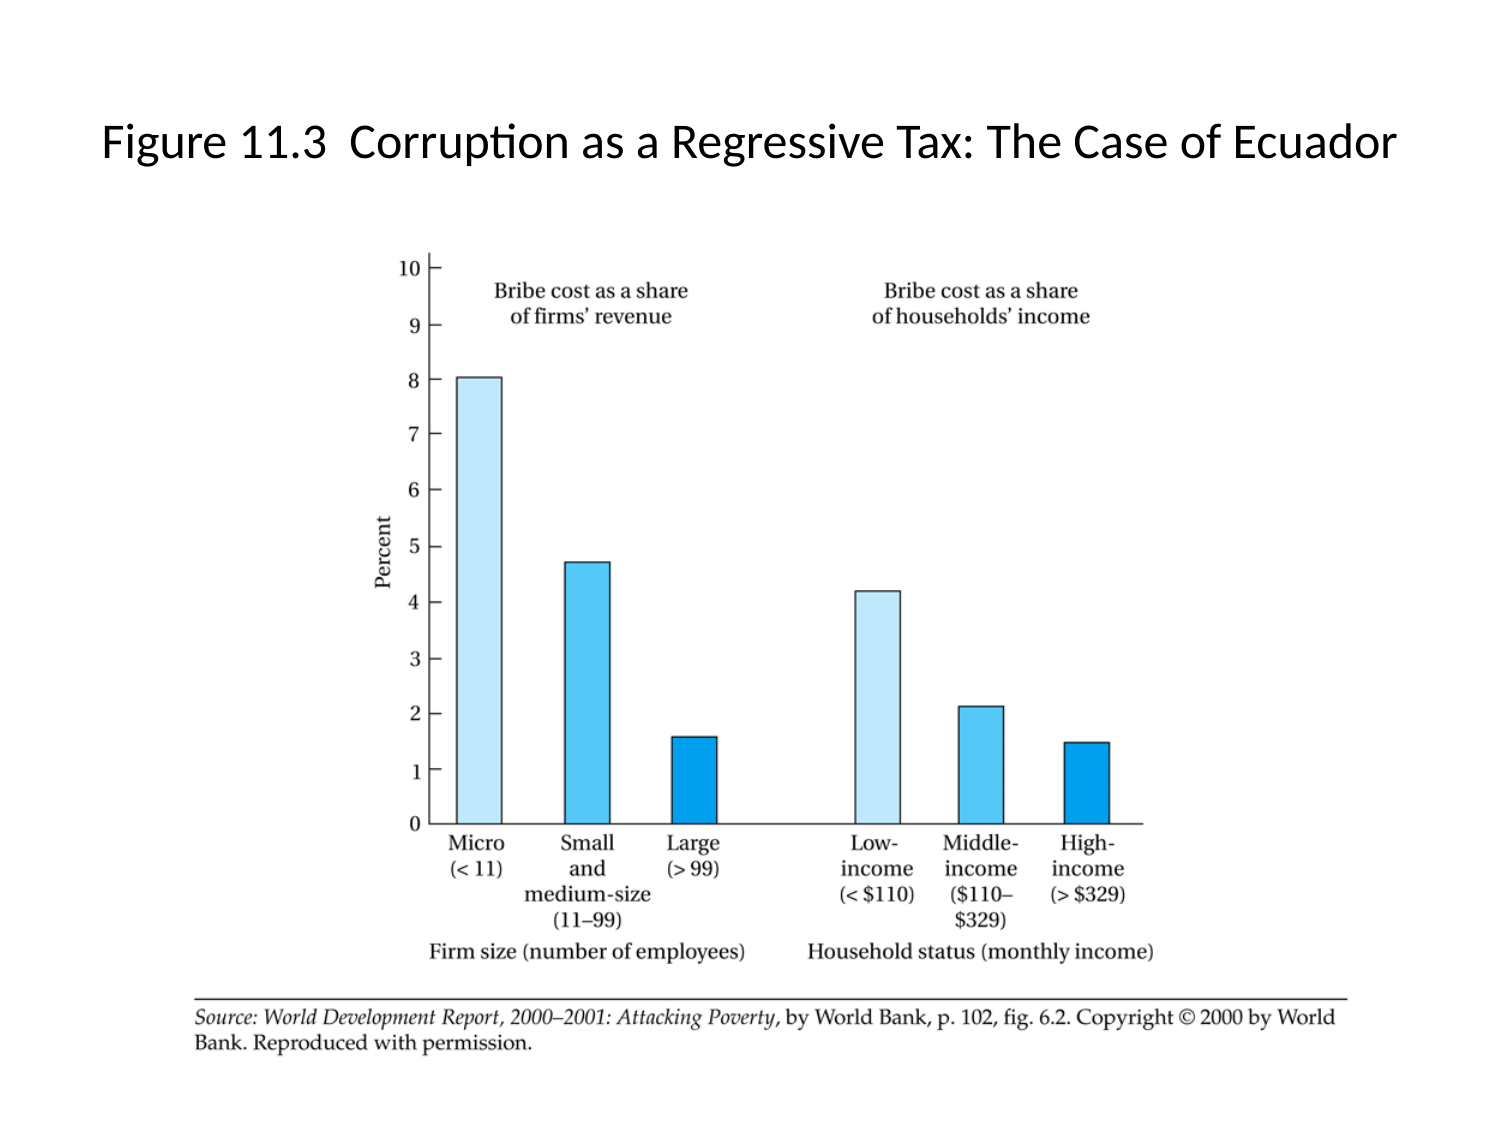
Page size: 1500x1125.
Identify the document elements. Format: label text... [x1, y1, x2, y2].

title Figure 11.3 Corruption as a Regressive Tax: The Case of Ecuador [75, 45, 1425, 233]
picture [187, 249, 1351, 1059]
